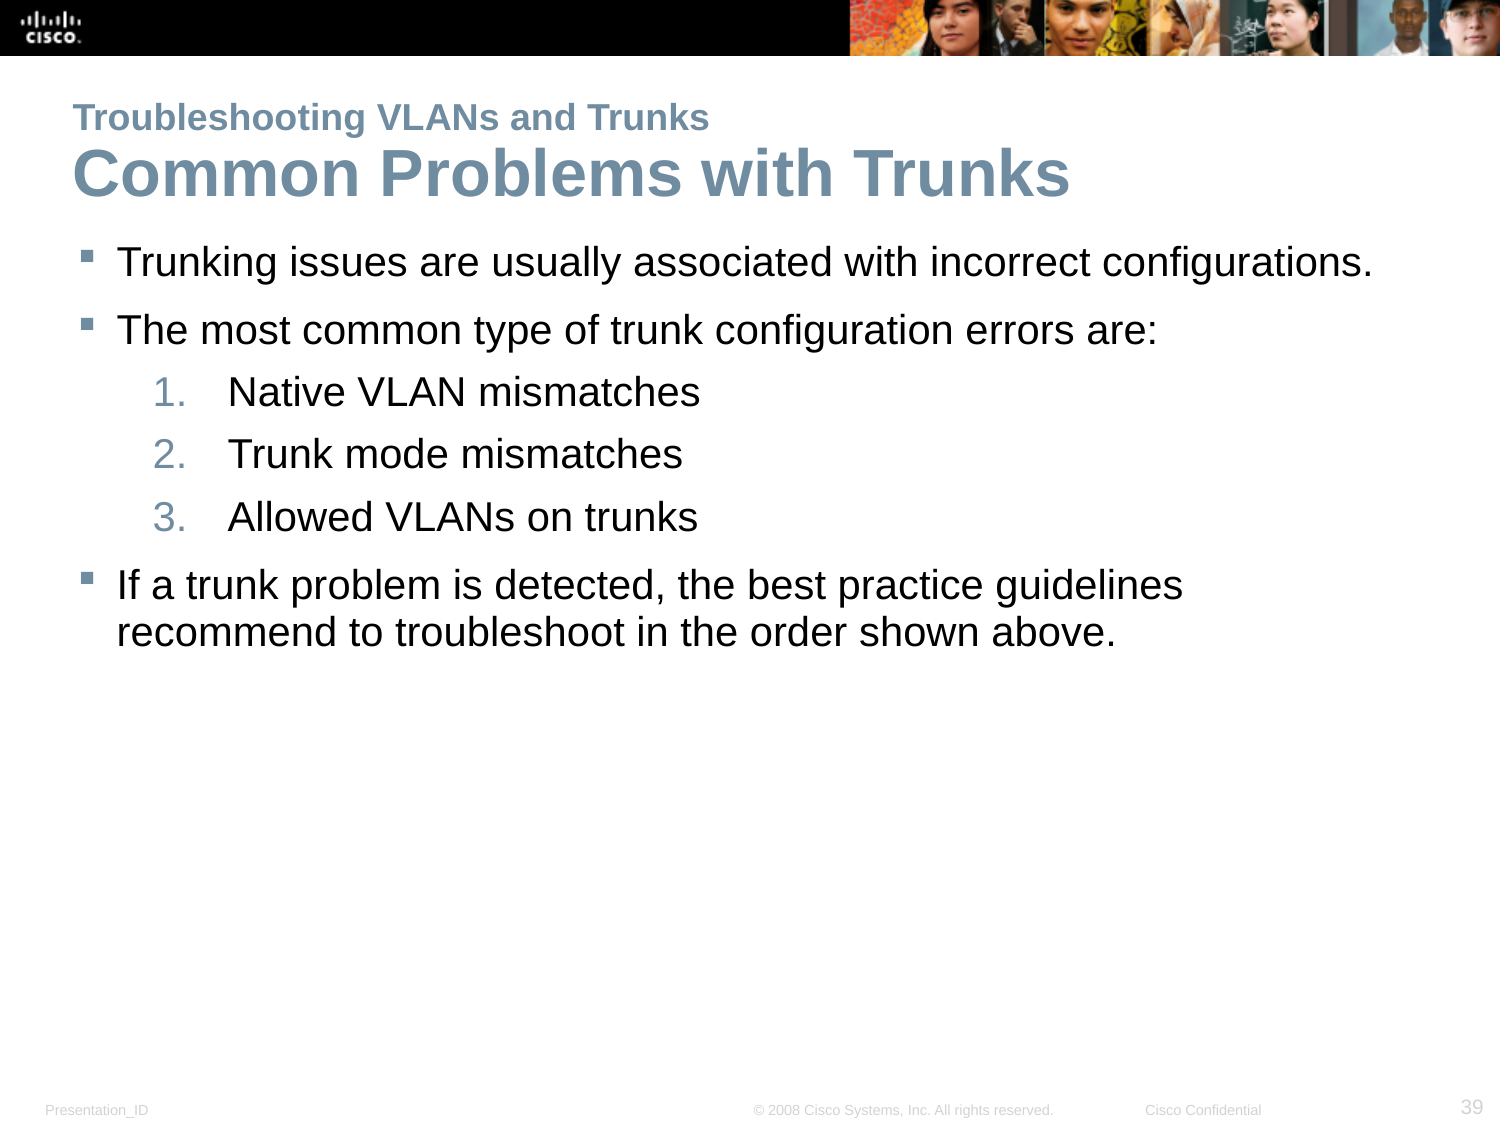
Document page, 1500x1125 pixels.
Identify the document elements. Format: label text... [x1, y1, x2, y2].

title Troubleshooting VLANs and Trunks Common Problems with Trunks [58, 79, 1396, 218]
picture [0, 0, 1500, 56]
list Trunking issues are usually associated with incorrect configurations. The most common type of trunk configuration errors are: Native VLAN mismatches Trunk mode mismatches Allowed VLANs on trunks If a trunk problem is detected, the best practice guidelines recommend to troubleshoot in the order shown above. [64, 231, 1409, 869]
